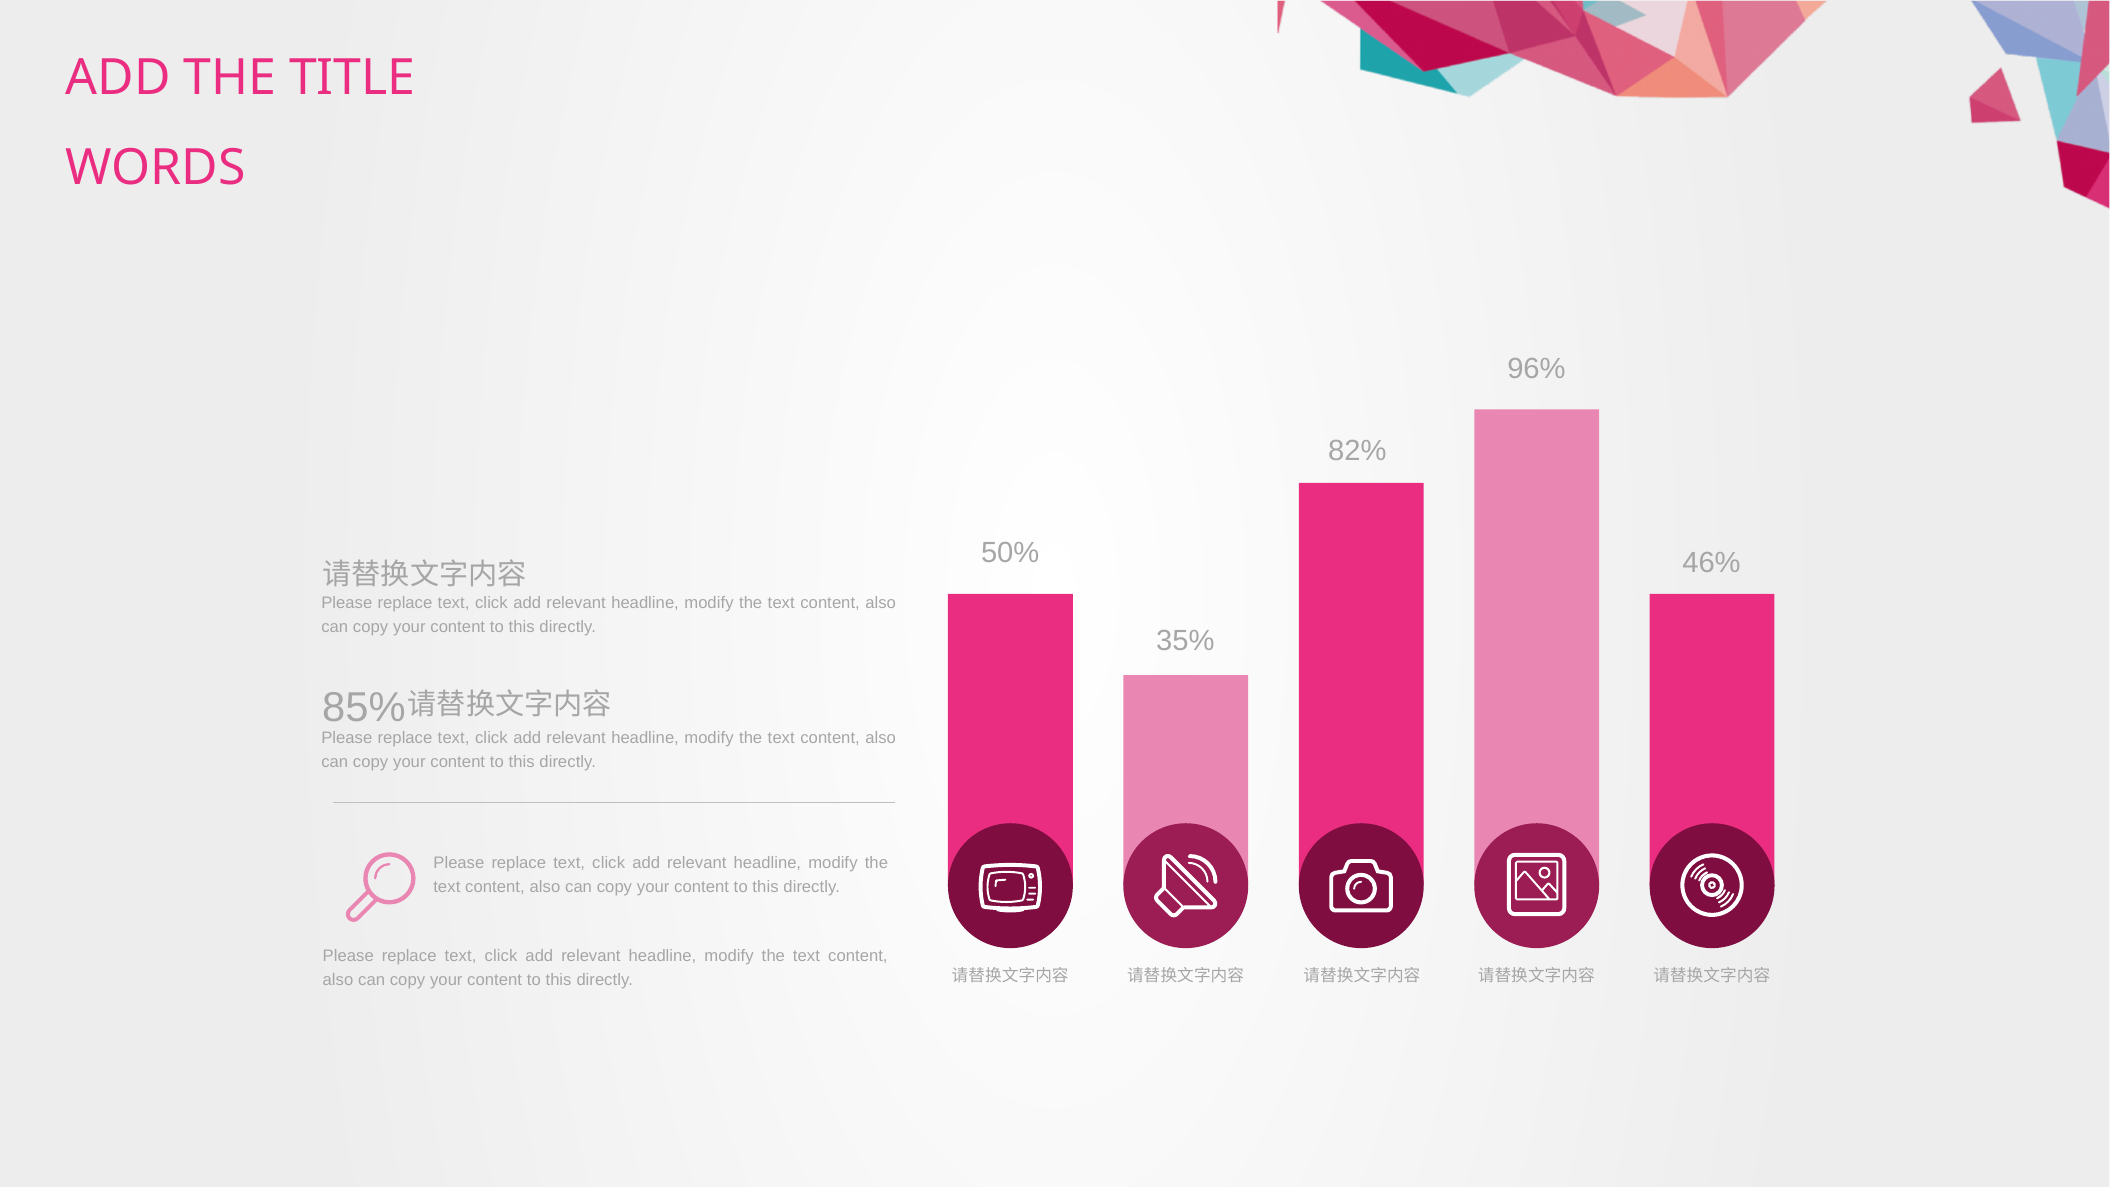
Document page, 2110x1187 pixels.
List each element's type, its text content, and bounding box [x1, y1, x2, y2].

text_box ADD THE TITLE WORDS [50, 7, 583, 202]
text_box 46% [1682, 536, 1742, 579]
text_box 85% [322, 669, 406, 723]
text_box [345, 852, 416, 922]
text_box Please replace text, click add relevant headline, modify the text content, also can copy your content to this directly. [321, 588, 897, 637]
picture [0, 0, 2110, 1187]
text_box [1122, 822, 1250, 950]
text_box 请替换文字内容 [1127, 961, 1245, 985]
text_box 请替换文字内容 [1653, 960, 1771, 985]
text_box 96% [1507, 341, 1566, 384]
text_box [1473, 408, 1600, 875]
text_box [1649, 593, 1776, 877]
text_box 35% [1156, 614, 1215, 657]
text_box Please replace text, click add relevant headline, modify the text content, also can copy your content to this directly. [322, 941, 889, 989]
text_box 50% [980, 526, 1040, 569]
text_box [1329, 858, 1393, 913]
text_box Please replace text, click add relevant headline, modify the text content, also can copy your content to this directly. [321, 723, 897, 772]
text_box 请替换文字内容 [407, 678, 686, 721]
text_box Please replace text, click add relevant headline, modify the text content, also can copy your content to this directly. [433, 847, 889, 896]
text_box [946, 822, 1074, 950]
text_box [1298, 482, 1425, 876]
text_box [1153, 853, 1218, 918]
text_box [1297, 822, 1425, 950]
text_box 请替换文字内容 [951, 961, 1070, 985]
text_box [1648, 822, 1776, 950]
text_box [947, 593, 1074, 875]
text_box 请替换文字内容 [1477, 960, 1596, 985]
text_box 请替换文字内容 [1303, 961, 1421, 985]
text_box [1473, 822, 1601, 950]
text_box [978, 862, 1043, 913]
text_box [1680, 853, 1744, 917]
text_box [1122, 674, 1249, 876]
text_box 82% [1328, 424, 1387, 467]
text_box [1506, 852, 1567, 917]
text_box 请替换文字内容 [322, 548, 528, 588]
